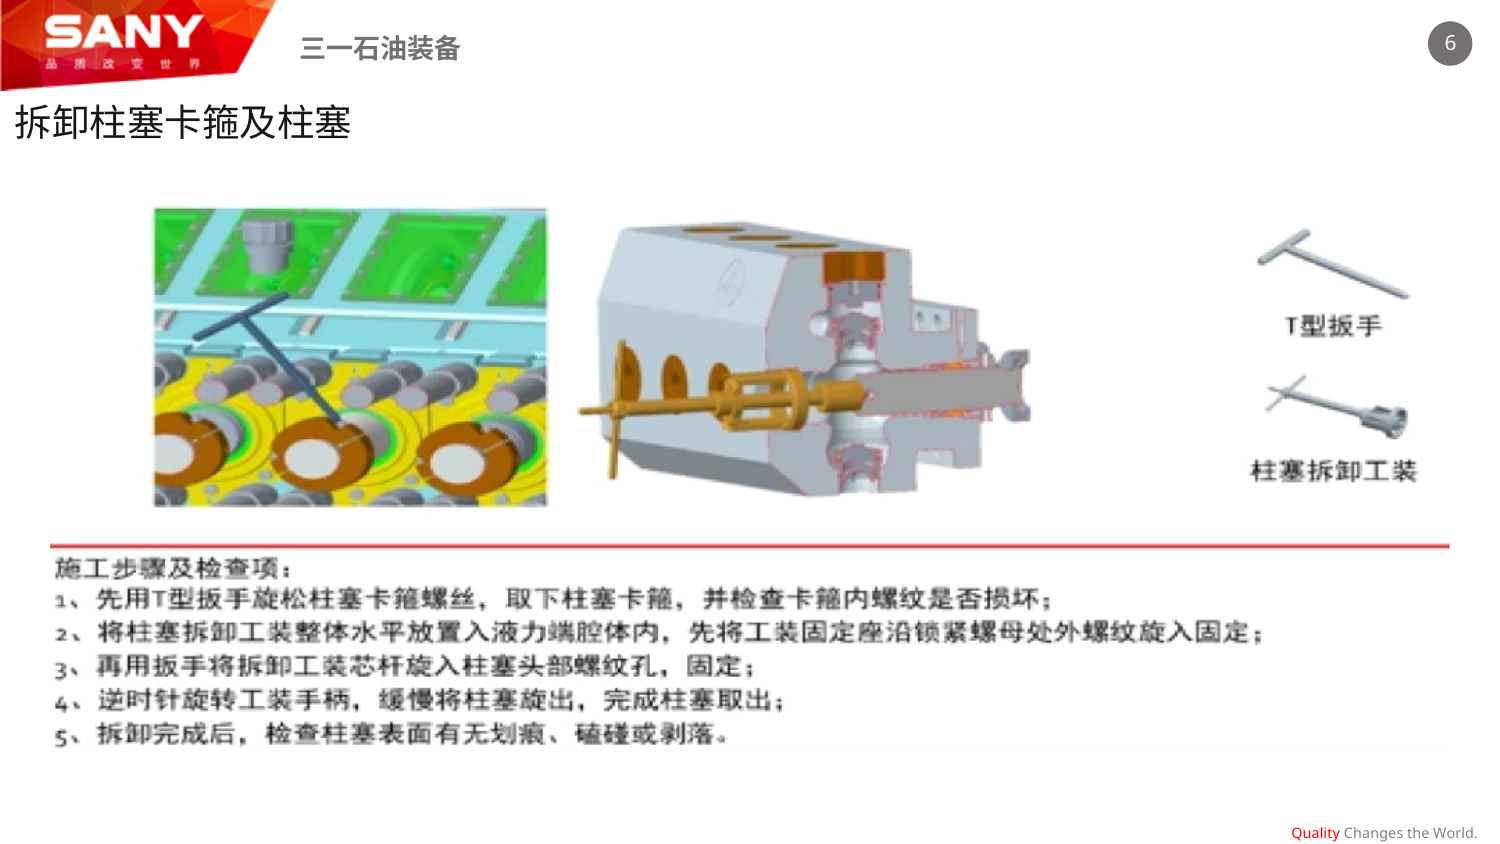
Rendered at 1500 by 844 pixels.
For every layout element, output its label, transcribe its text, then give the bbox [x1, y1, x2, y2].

picture [0, 0, 278, 91]
text_box 拆卸柱塞卡箍及柱塞 [0, 91, 621, 153]
picture [50, 187, 1450, 752]
